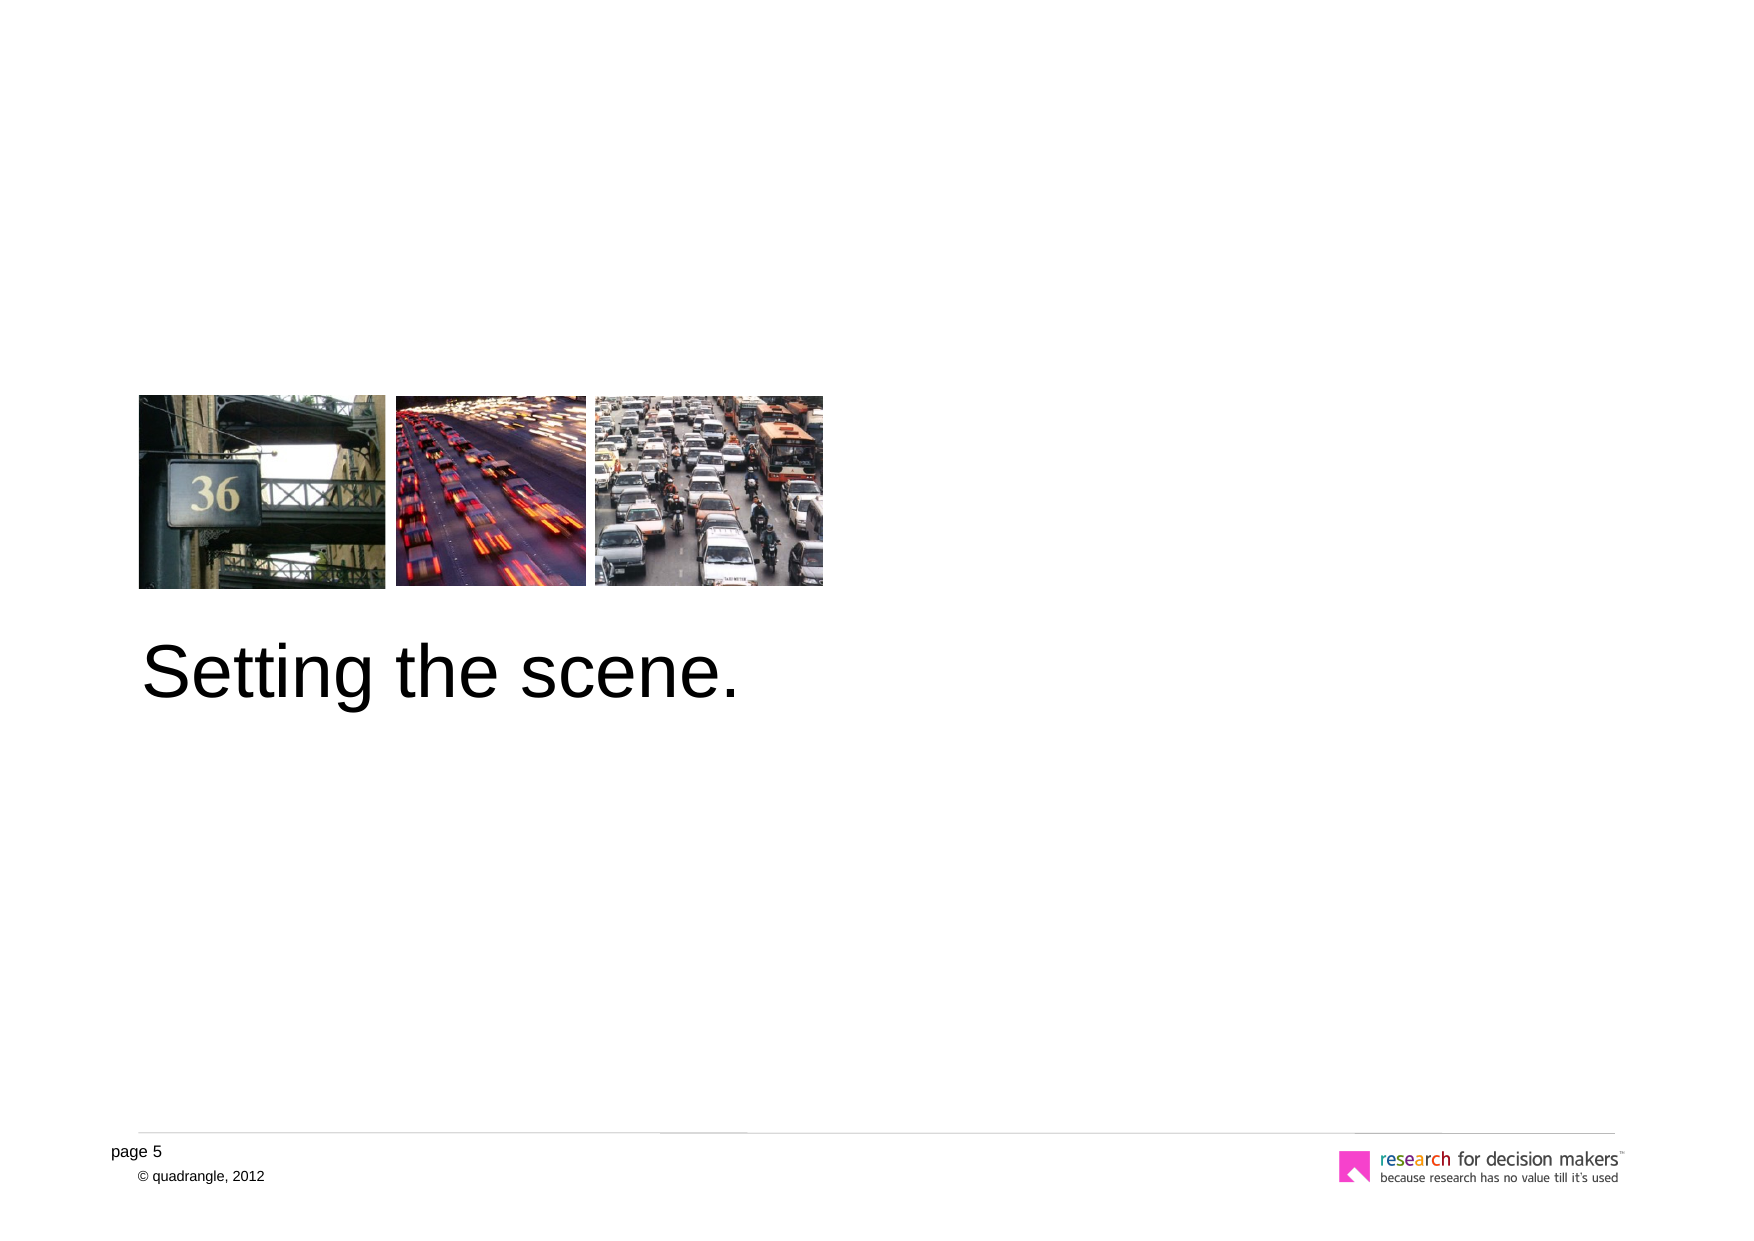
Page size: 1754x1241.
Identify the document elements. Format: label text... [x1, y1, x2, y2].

picture [595, 396, 823, 587]
picture [1336, 1147, 1627, 1186]
picture [138, 394, 386, 589]
picture [395, 396, 586, 587]
title Setting the scene. [141, 632, 1499, 816]
